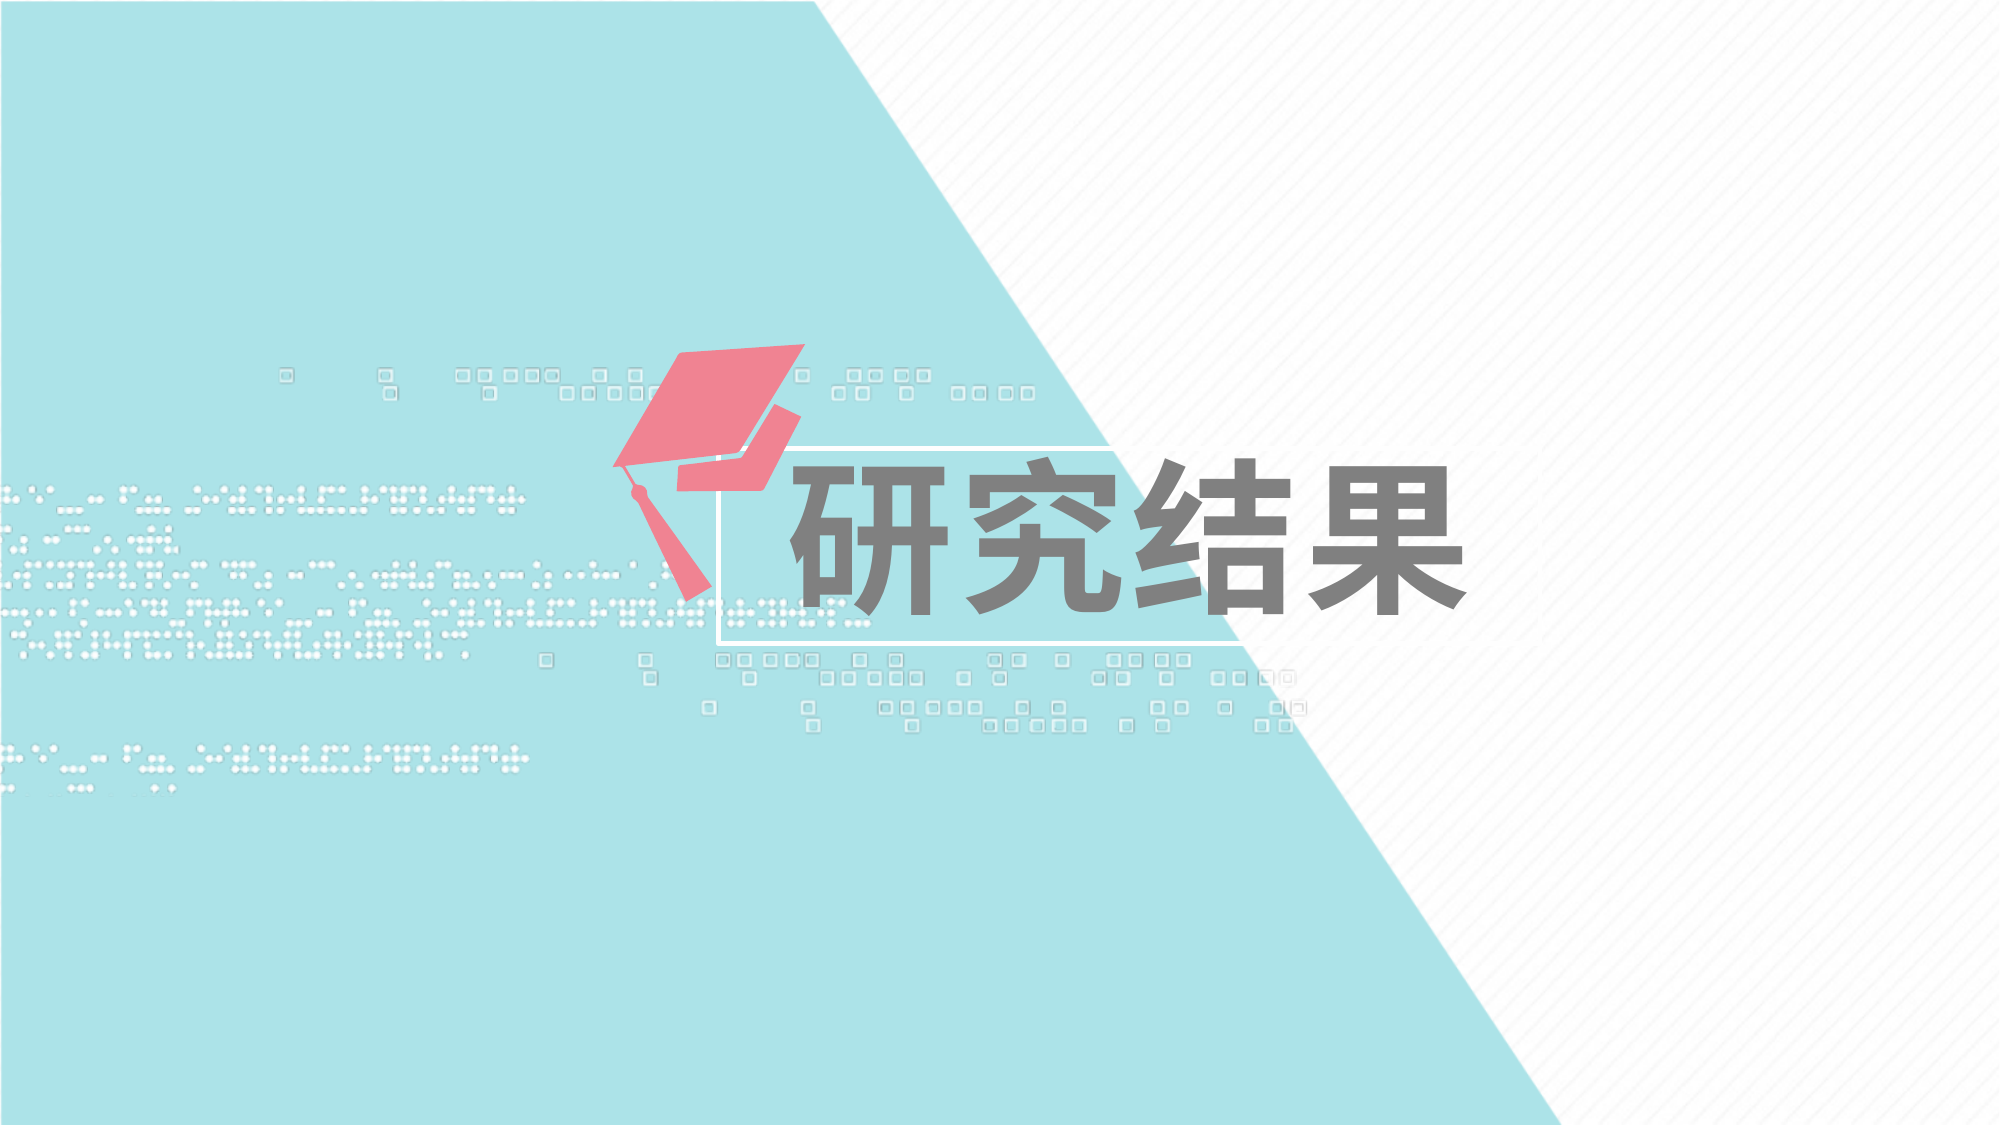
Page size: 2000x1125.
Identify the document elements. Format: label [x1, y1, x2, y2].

picture [0, 0, 2000, 1125]
text_box [614, 339, 849, 558]
